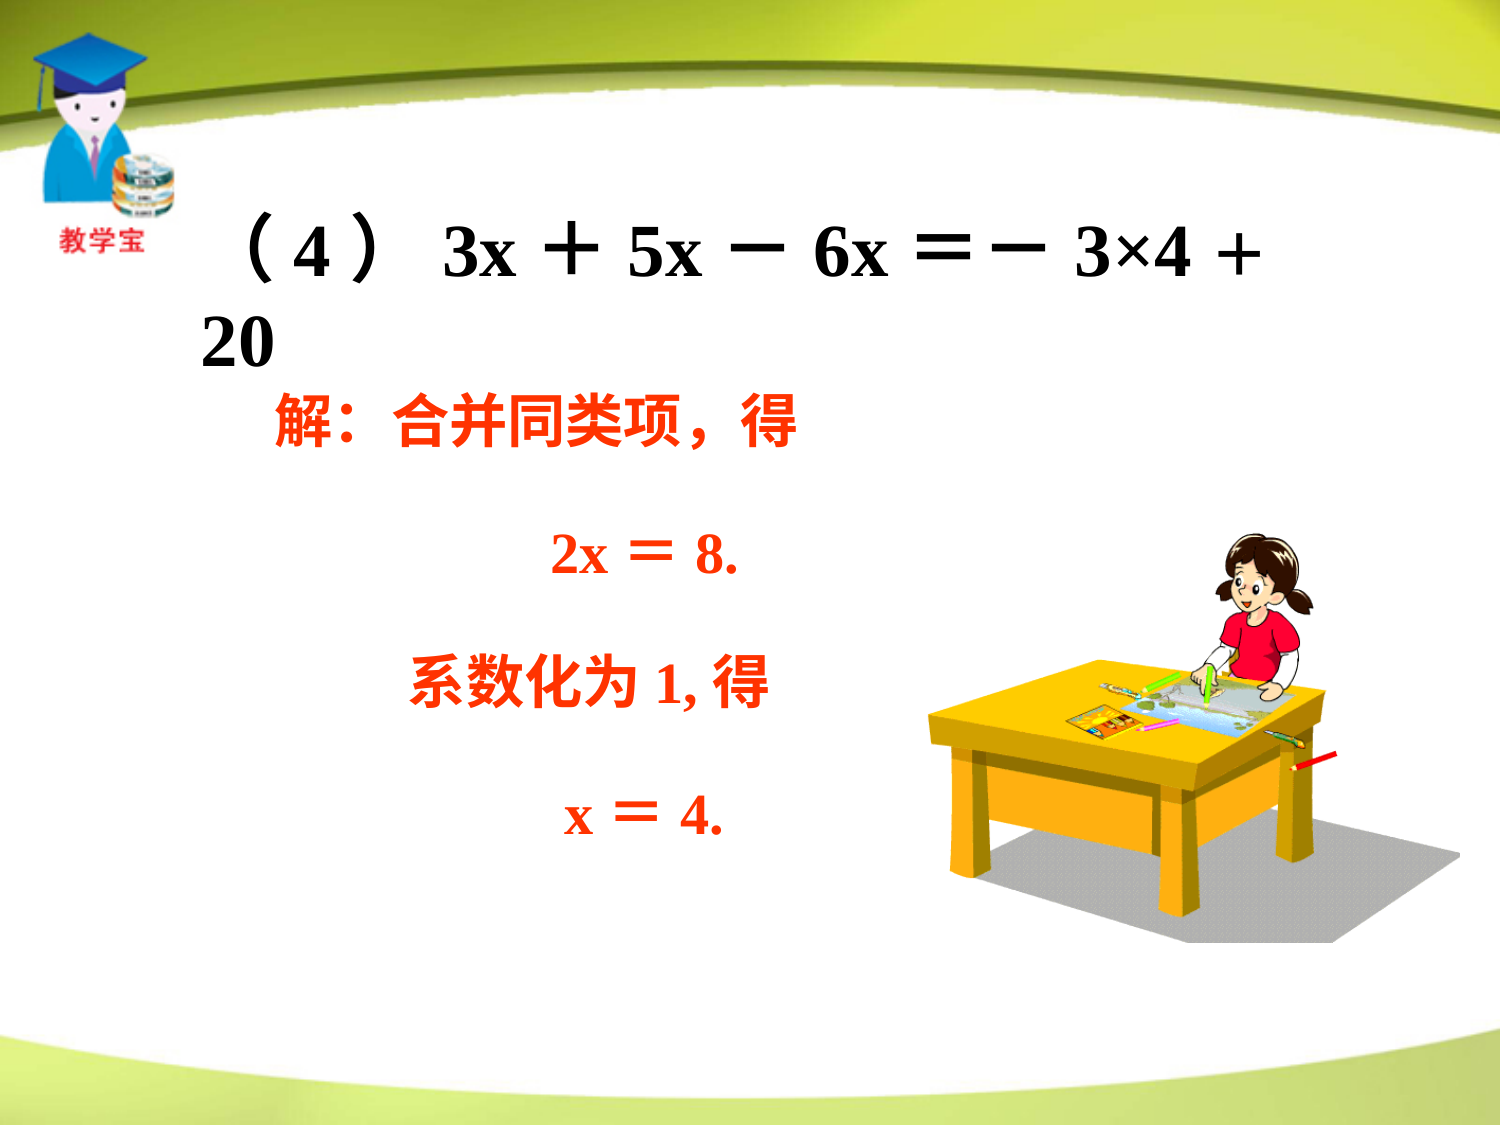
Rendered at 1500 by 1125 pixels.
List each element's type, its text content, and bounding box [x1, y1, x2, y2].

text_box 解：合并同类项，得 2x＝8. 系数化为1,得 x＝4. [259, 362, 1124, 854]
text_box （4）3x＋5x－6x＝－3×4＋20 [185, 194, 1312, 390]
picture [0, 0, 1500, 1125]
